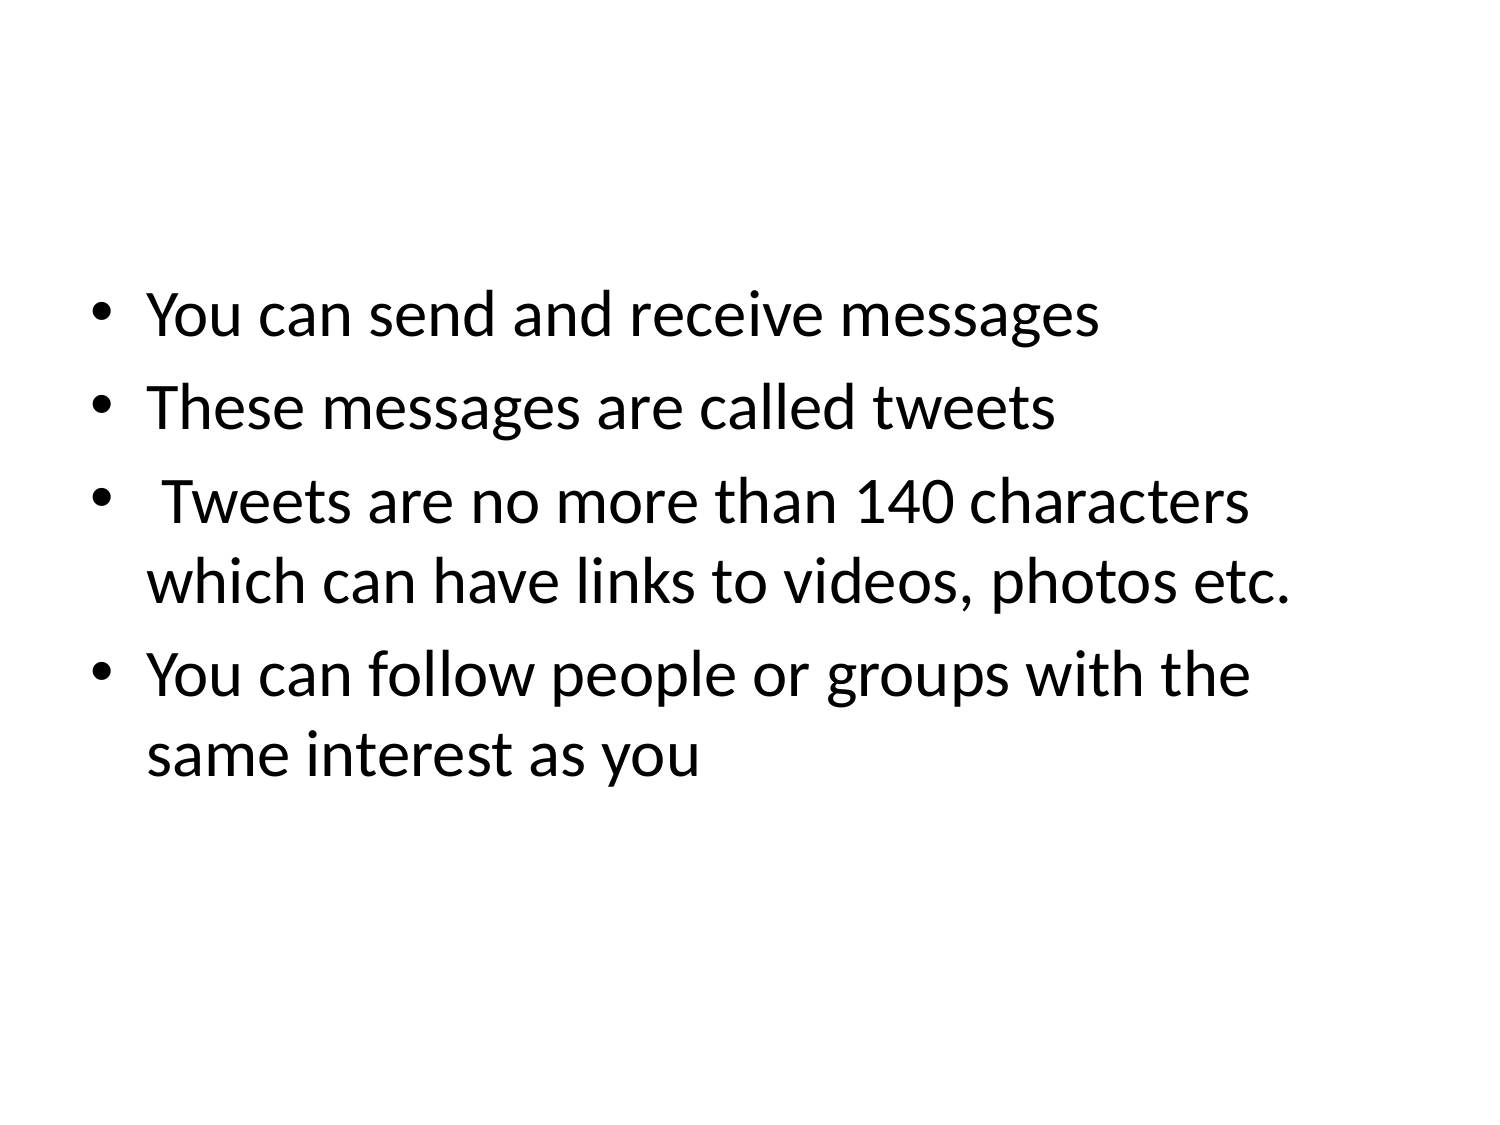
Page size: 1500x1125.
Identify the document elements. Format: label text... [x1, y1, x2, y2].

list You can send and receive messages These messages are called tweets Tweets are no more than 140 characters which can have links to videos, photos etc. You can follow people or groups with the same interest as you [75, 262, 1425, 1005]
